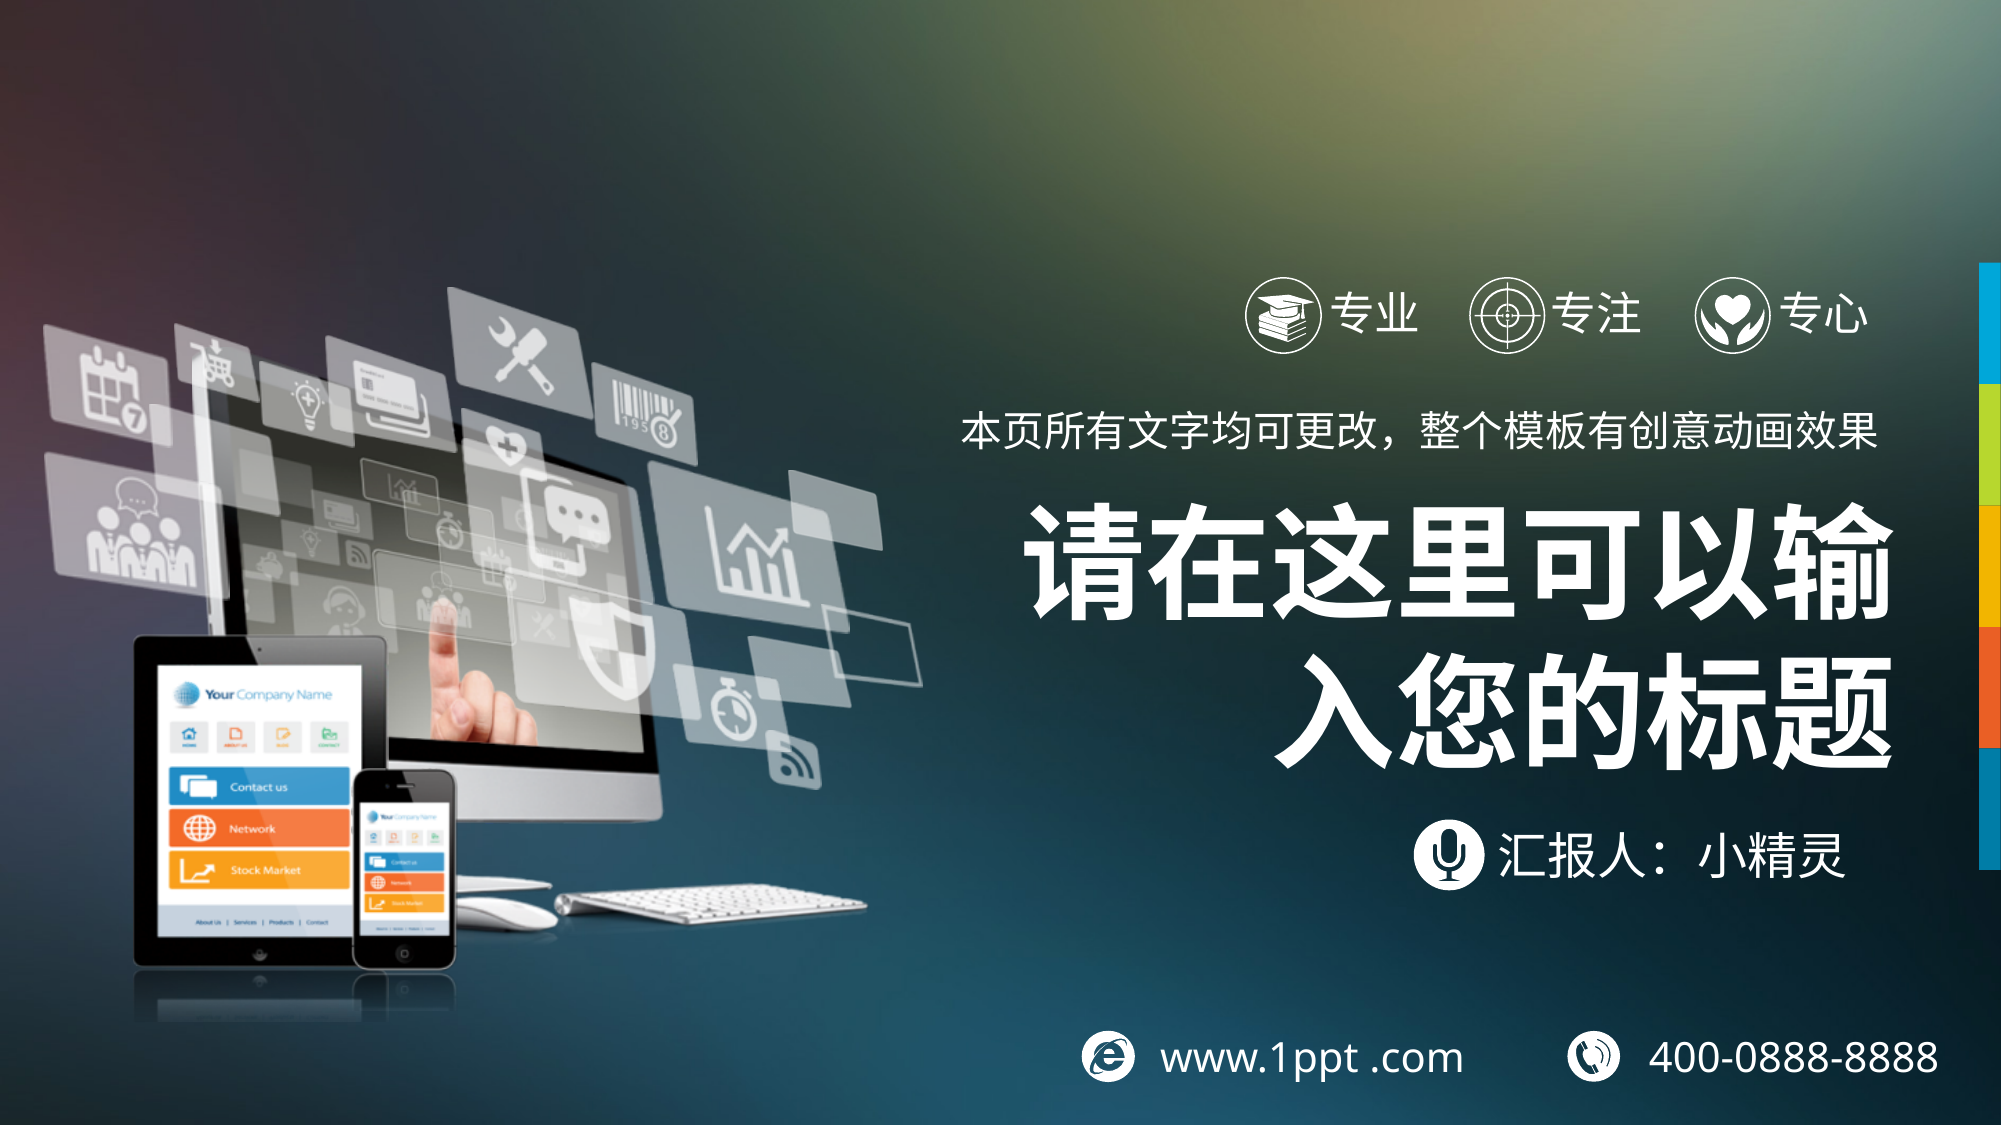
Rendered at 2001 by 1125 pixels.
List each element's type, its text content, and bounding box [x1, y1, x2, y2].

text_box [1979, 748, 2001, 870]
text_box [1979, 627, 2001, 748]
title 本页所有文字均可更改，整个模板有创意动画效果 [922, 387, 1894, 472]
text_box [1081, 1030, 1135, 1083]
text_box [1979, 262, 2001, 384]
text_box 专注 [1535, 277, 1705, 347]
text_box [1714, 294, 1751, 325]
text_box 400-0888-8888 [1634, 1023, 1955, 1089]
text_box [1469, 277, 1535, 354]
text_box [1245, 277, 1314, 354]
text_box 专心 [1763, 277, 1912, 347]
text_box [1979, 384, 2001, 505]
text_box [1979, 505, 2001, 627]
text_box [1705, 277, 1763, 295]
text_box [1567, 1030, 1621, 1082]
text_box [1737, 312, 1763, 345]
text_box 请在这里可以输入您的标题 [974, 491, 1911, 778]
text_box [1413, 819, 1482, 891]
text_box 专业 [1314, 277, 1468, 347]
picture [0, 0, 2001, 1125]
text_box [1705, 317, 1729, 345]
text_box www.1ppt .com [1145, 1023, 1480, 1089]
text_box [1705, 336, 1763, 354]
text_box 汇报人：小精灵 [1482, 817, 1934, 892]
